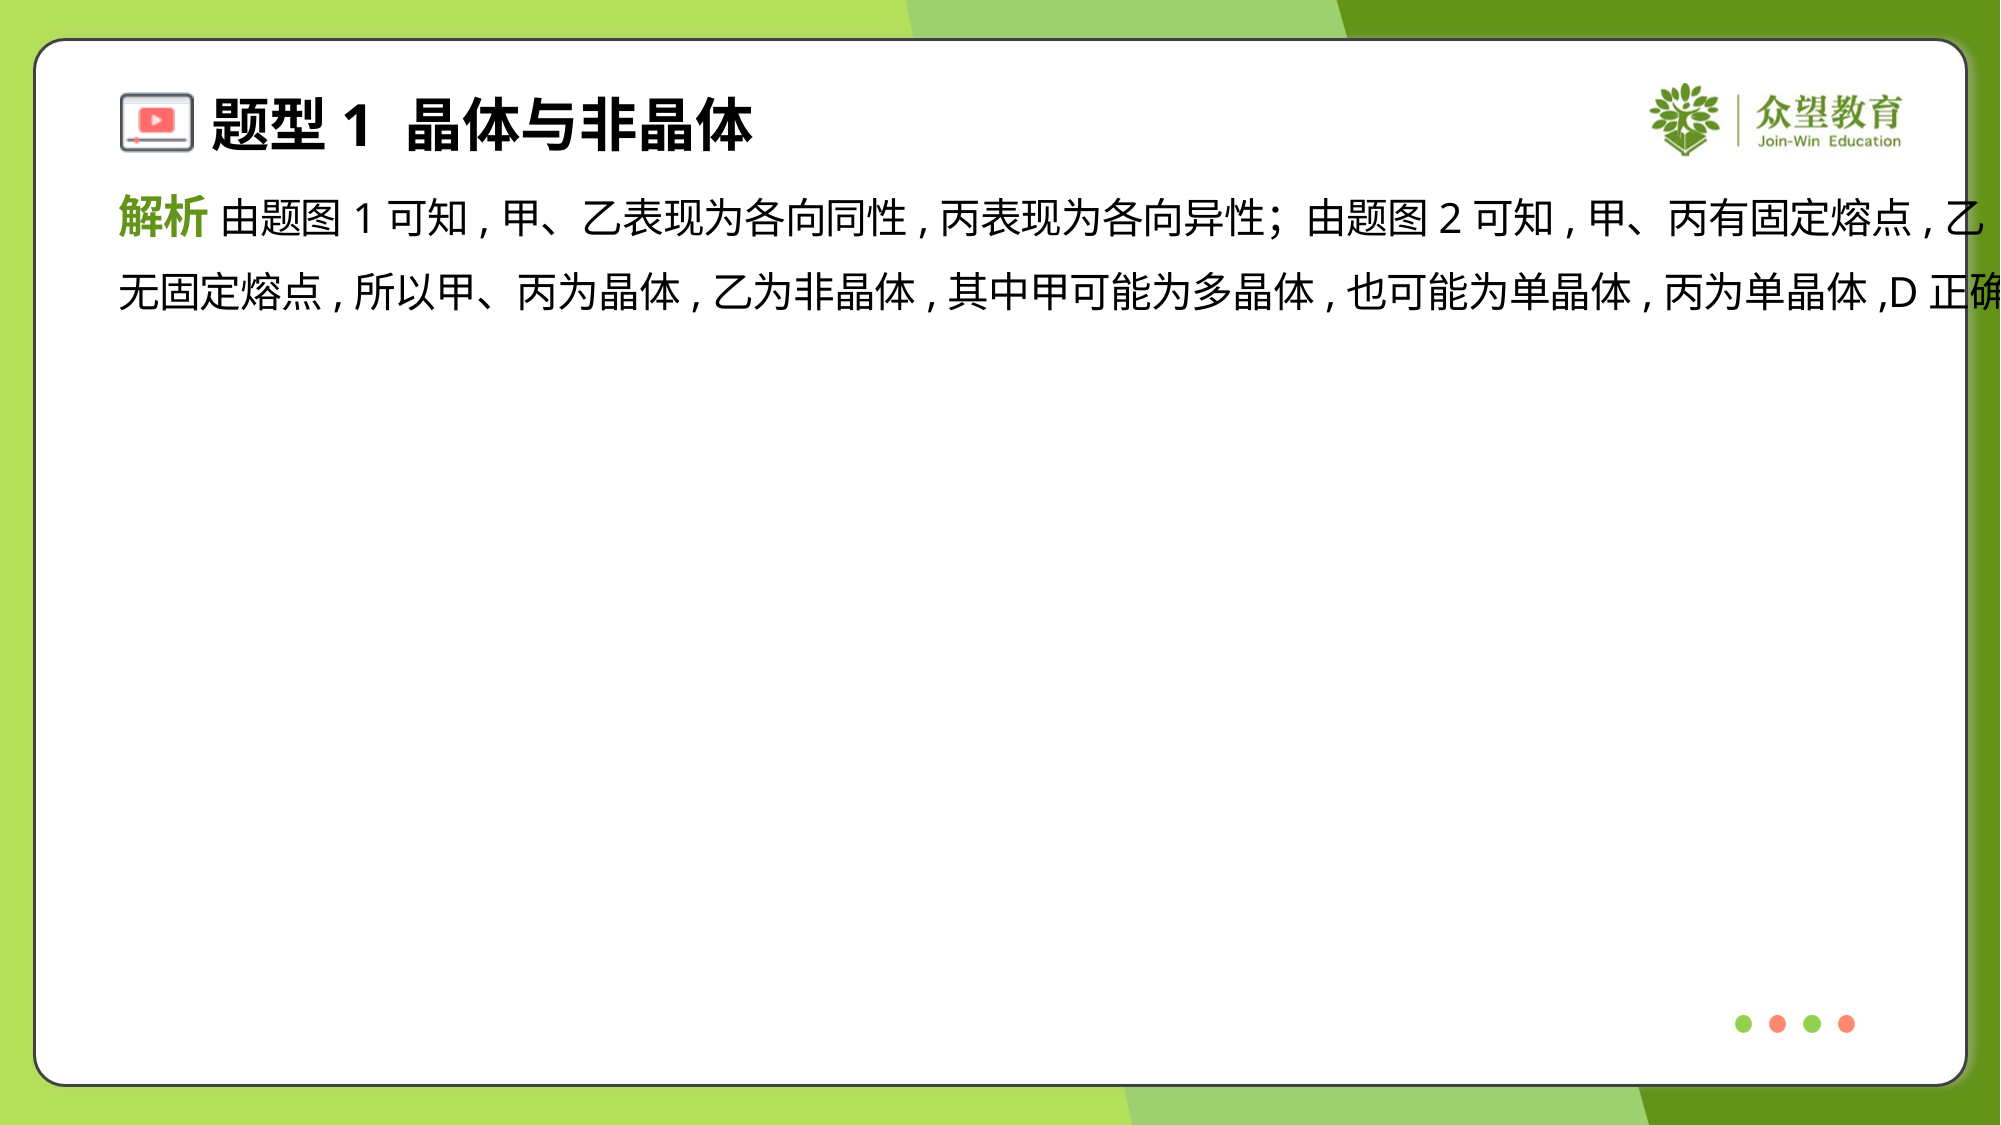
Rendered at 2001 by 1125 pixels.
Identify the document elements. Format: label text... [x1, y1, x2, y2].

text_box 解析 由题图1可知,甲、乙表现为各向同性,丙表现为各向异性；由题图2可知,甲、丙有固定熔点,乙 无固定熔点,所以甲、丙为晶体,乙为非晶体,其中甲可能为多晶体,也可能为单晶体,丙为单晶体,D正确. [118, 159, 1883, 309]
picture [0, 0, 2000, 1125]
